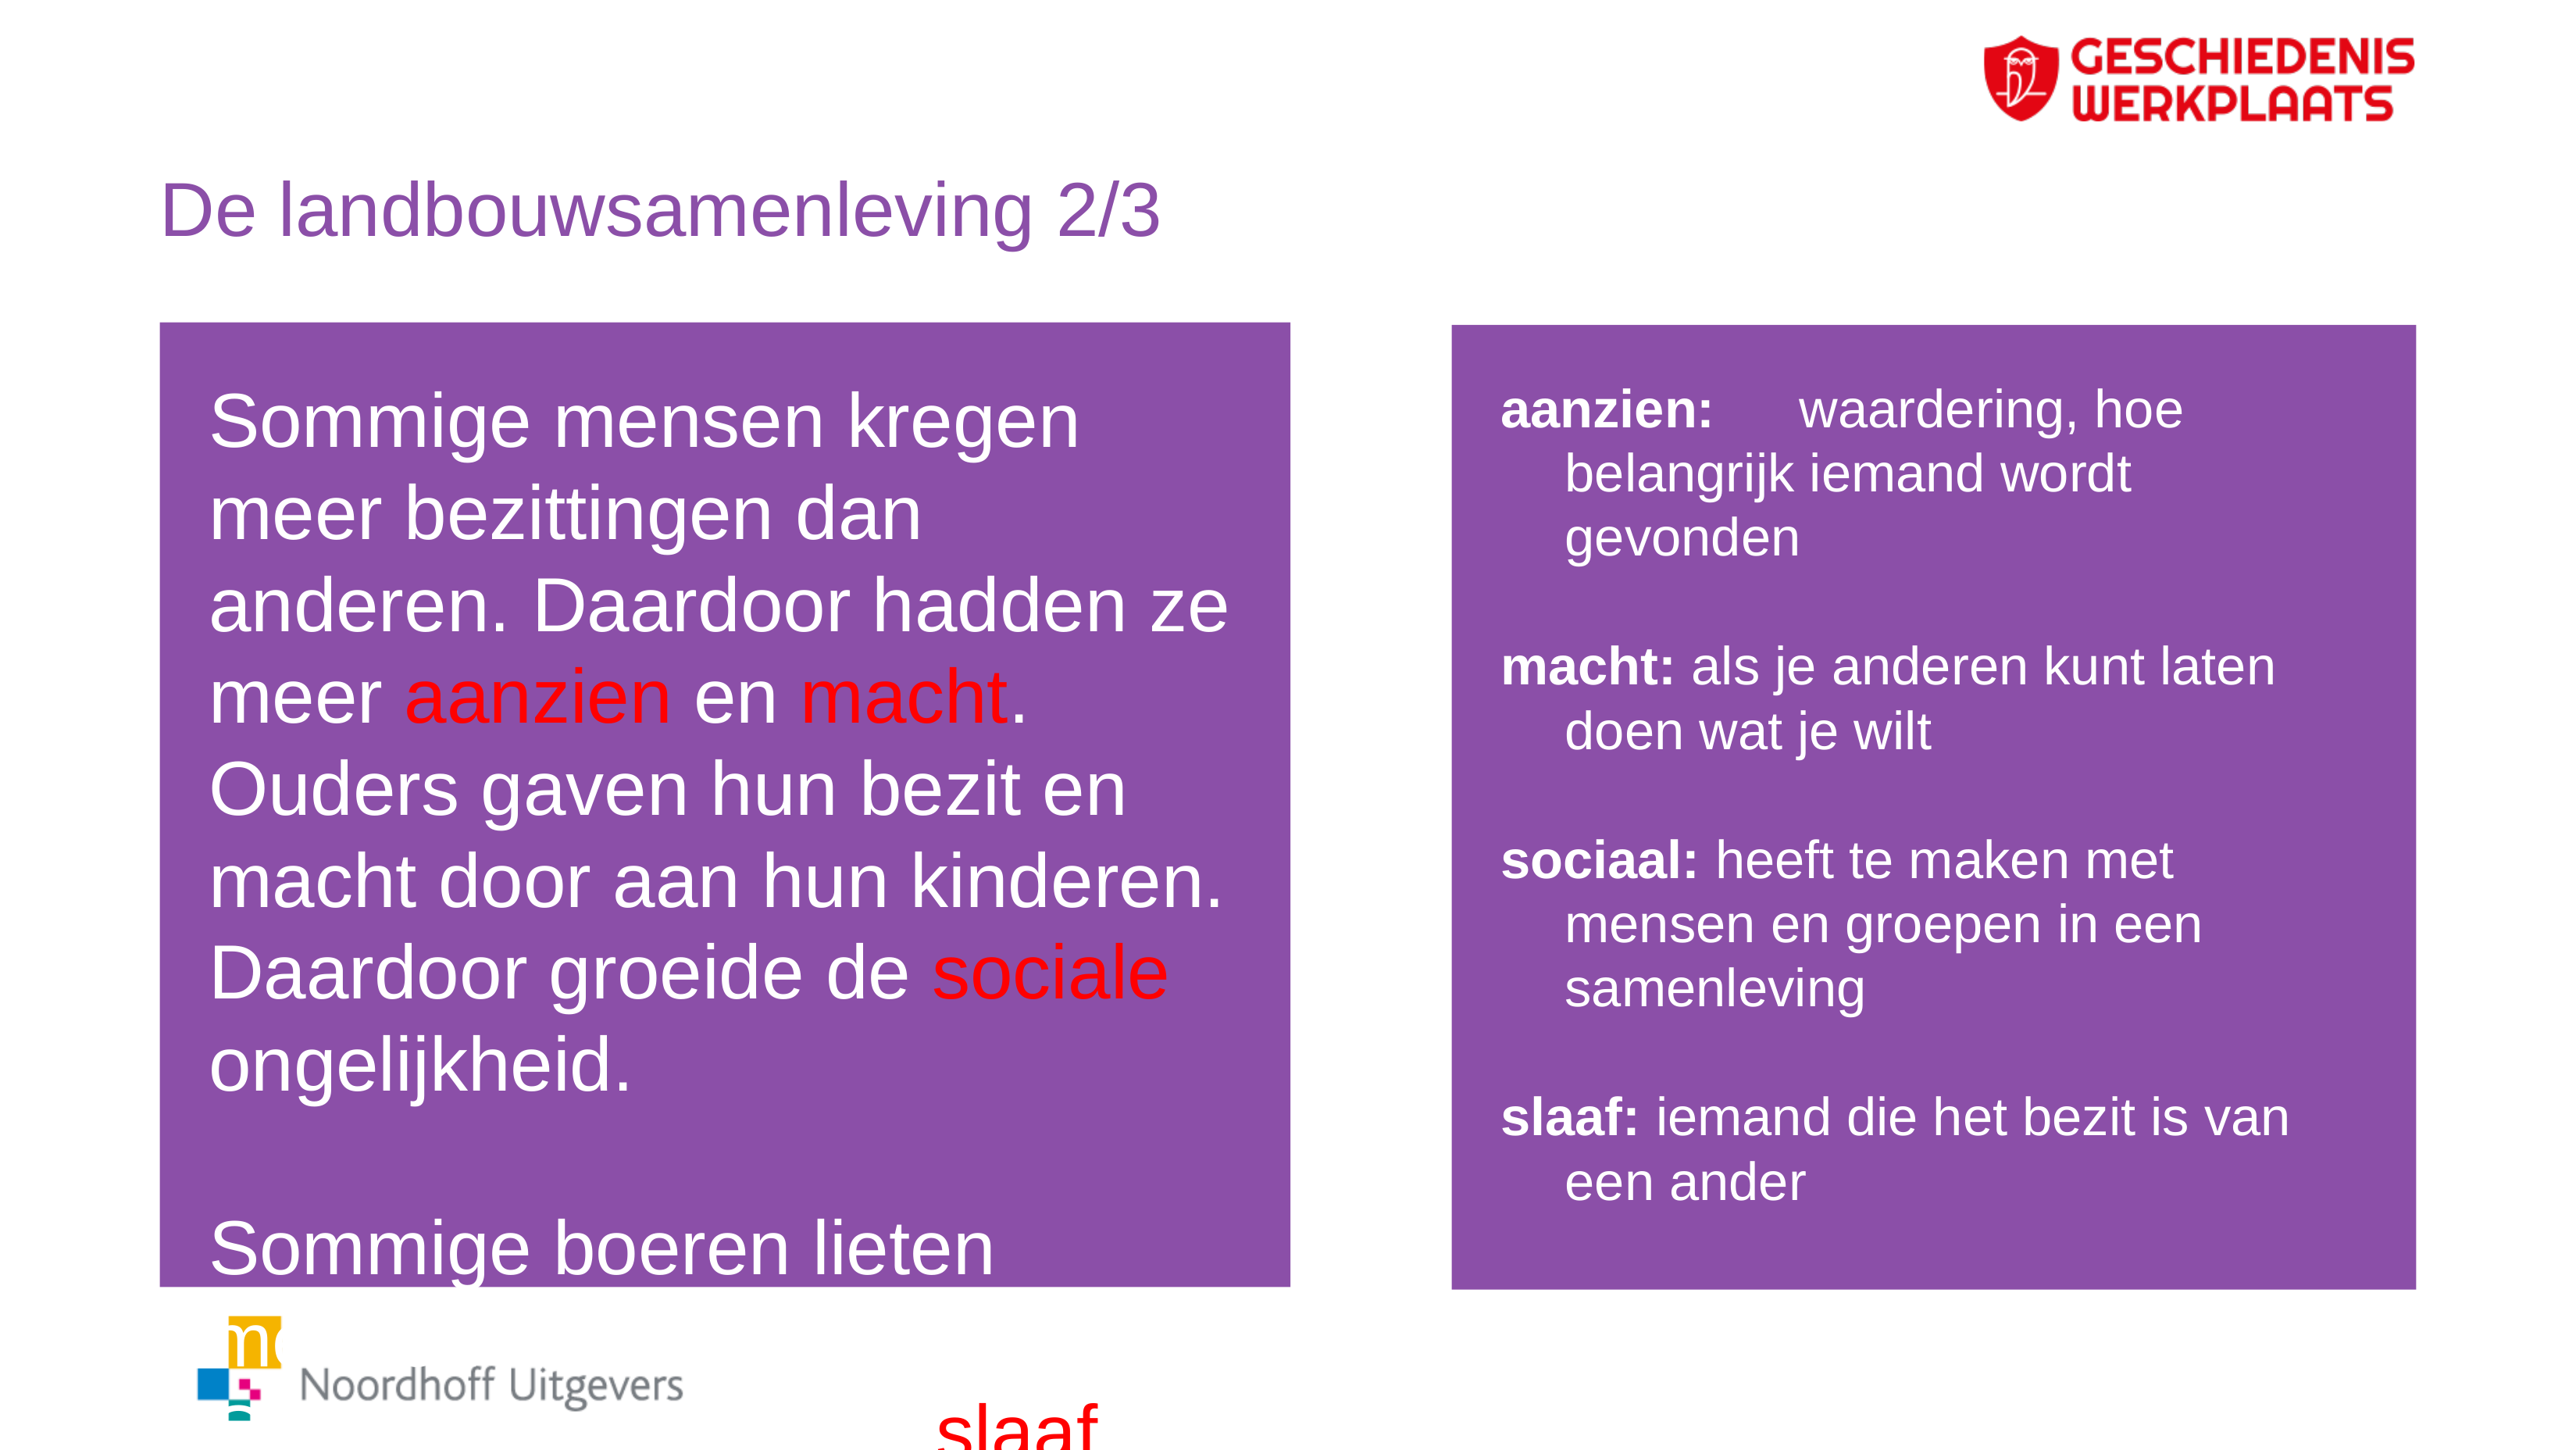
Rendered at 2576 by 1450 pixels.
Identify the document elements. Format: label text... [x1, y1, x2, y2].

text_box aanzien: waardering, hoe belangrijk iemand wordt gevonden macht: als je anderen kunt laten doen wat je wilt sociaal: heeft te maken met mensen en groepen in een samenleving slaaf: iemand die het bezit is van een ander [1451, 324, 2417, 1290]
title De landbouwsamenleving 2/3 [159, 159, 2416, 266]
picture [159, 1288, 802, 1449]
list Sommige mensen kregen meer bezittingen dan anderen. Daardoor hadden ze meer aanzien en macht. Ouders gaven hun bezit en macht door aan hun kinderen. Daardoor groeide de sociale ongelijkheid. Sommige boeren lieten mensen voor zich werken. Ook werden mensen slaaf. [159, 322, 1291, 1288]
picture [1610, 0, 2576, 161]
